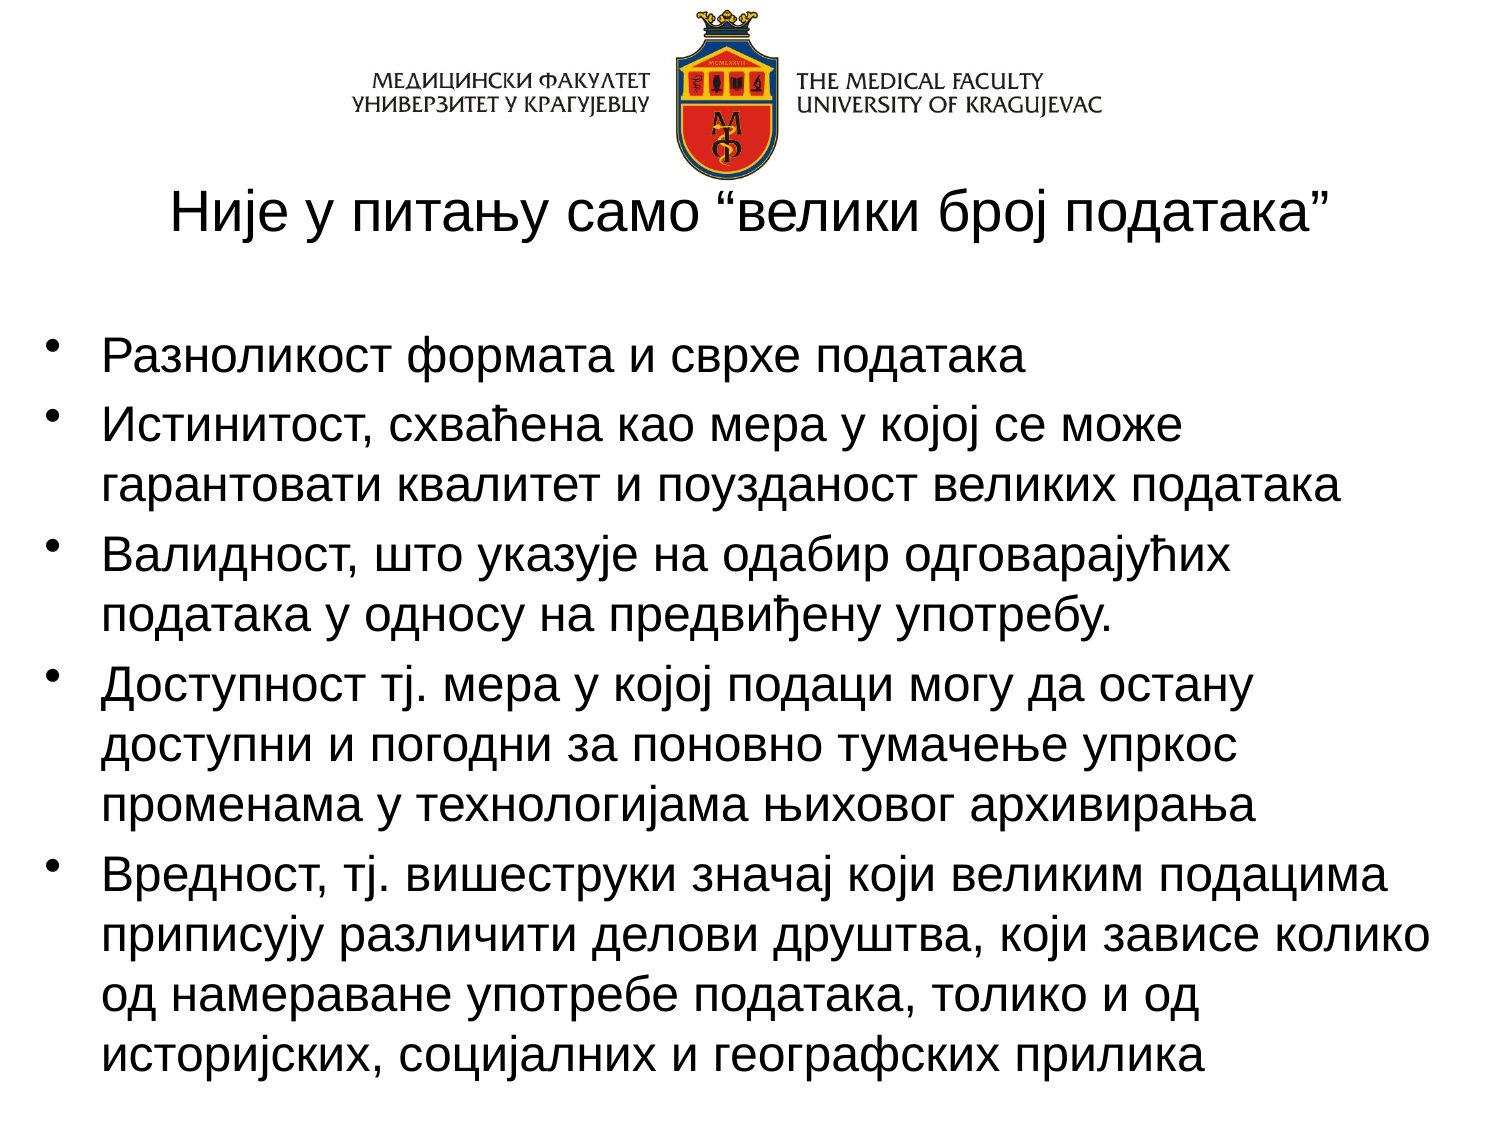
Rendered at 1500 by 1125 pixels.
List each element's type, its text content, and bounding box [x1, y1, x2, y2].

picture [328, 0, 1125, 148]
list Разноликост формата и сврхе података Истинитост, схваћена као мера у којој се може гарантовати квалитет и поузданост великих података Валидност, што указује на одабир одговарајућих података у односу на предвиђену употребу. Доступност тј. мера у којој подаци могу да остану доступни и погодни за поновно тумачење упркос променама у технологијама њиховог архивирања Вредност, тј. вишеструки значај који великим подацима приписују различити делови друштва, који зависе колико од намераване употребе података, толико и од историјских, социјалних и географских прилика [29, 314, 1448, 1118]
title Није у питању само “велики број података” [74, 148, 1426, 314]
